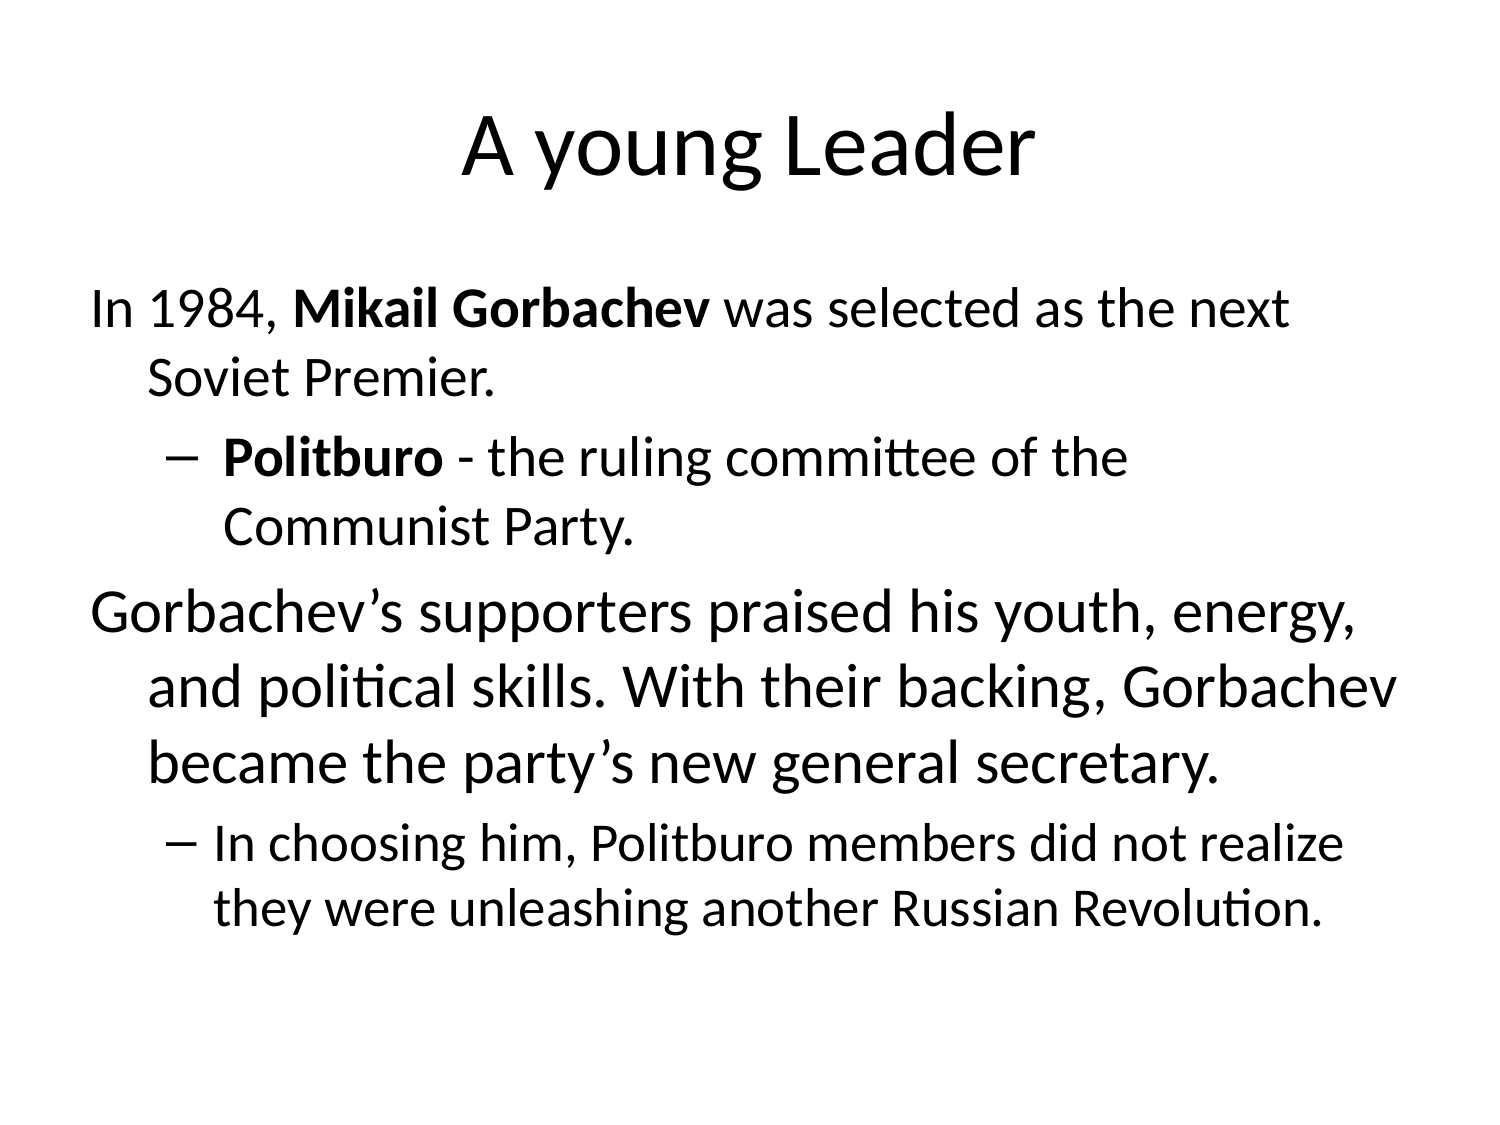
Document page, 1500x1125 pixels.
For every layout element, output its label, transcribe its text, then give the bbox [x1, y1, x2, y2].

title A young Leader [75, 45, 1425, 233]
list In 1984, Mikail Gorbachev was selected as the next Soviet Premier. Politburo - the ruling committee of the Communist Party. Gorbachev’s supporters praised his youth, energy, and political skills. With their backing, Gorbachev became the party’s new general secretary. In choosing him, Politburo members did not realize they were unleashing another Russian Revolution. [75, 262, 1425, 1005]
